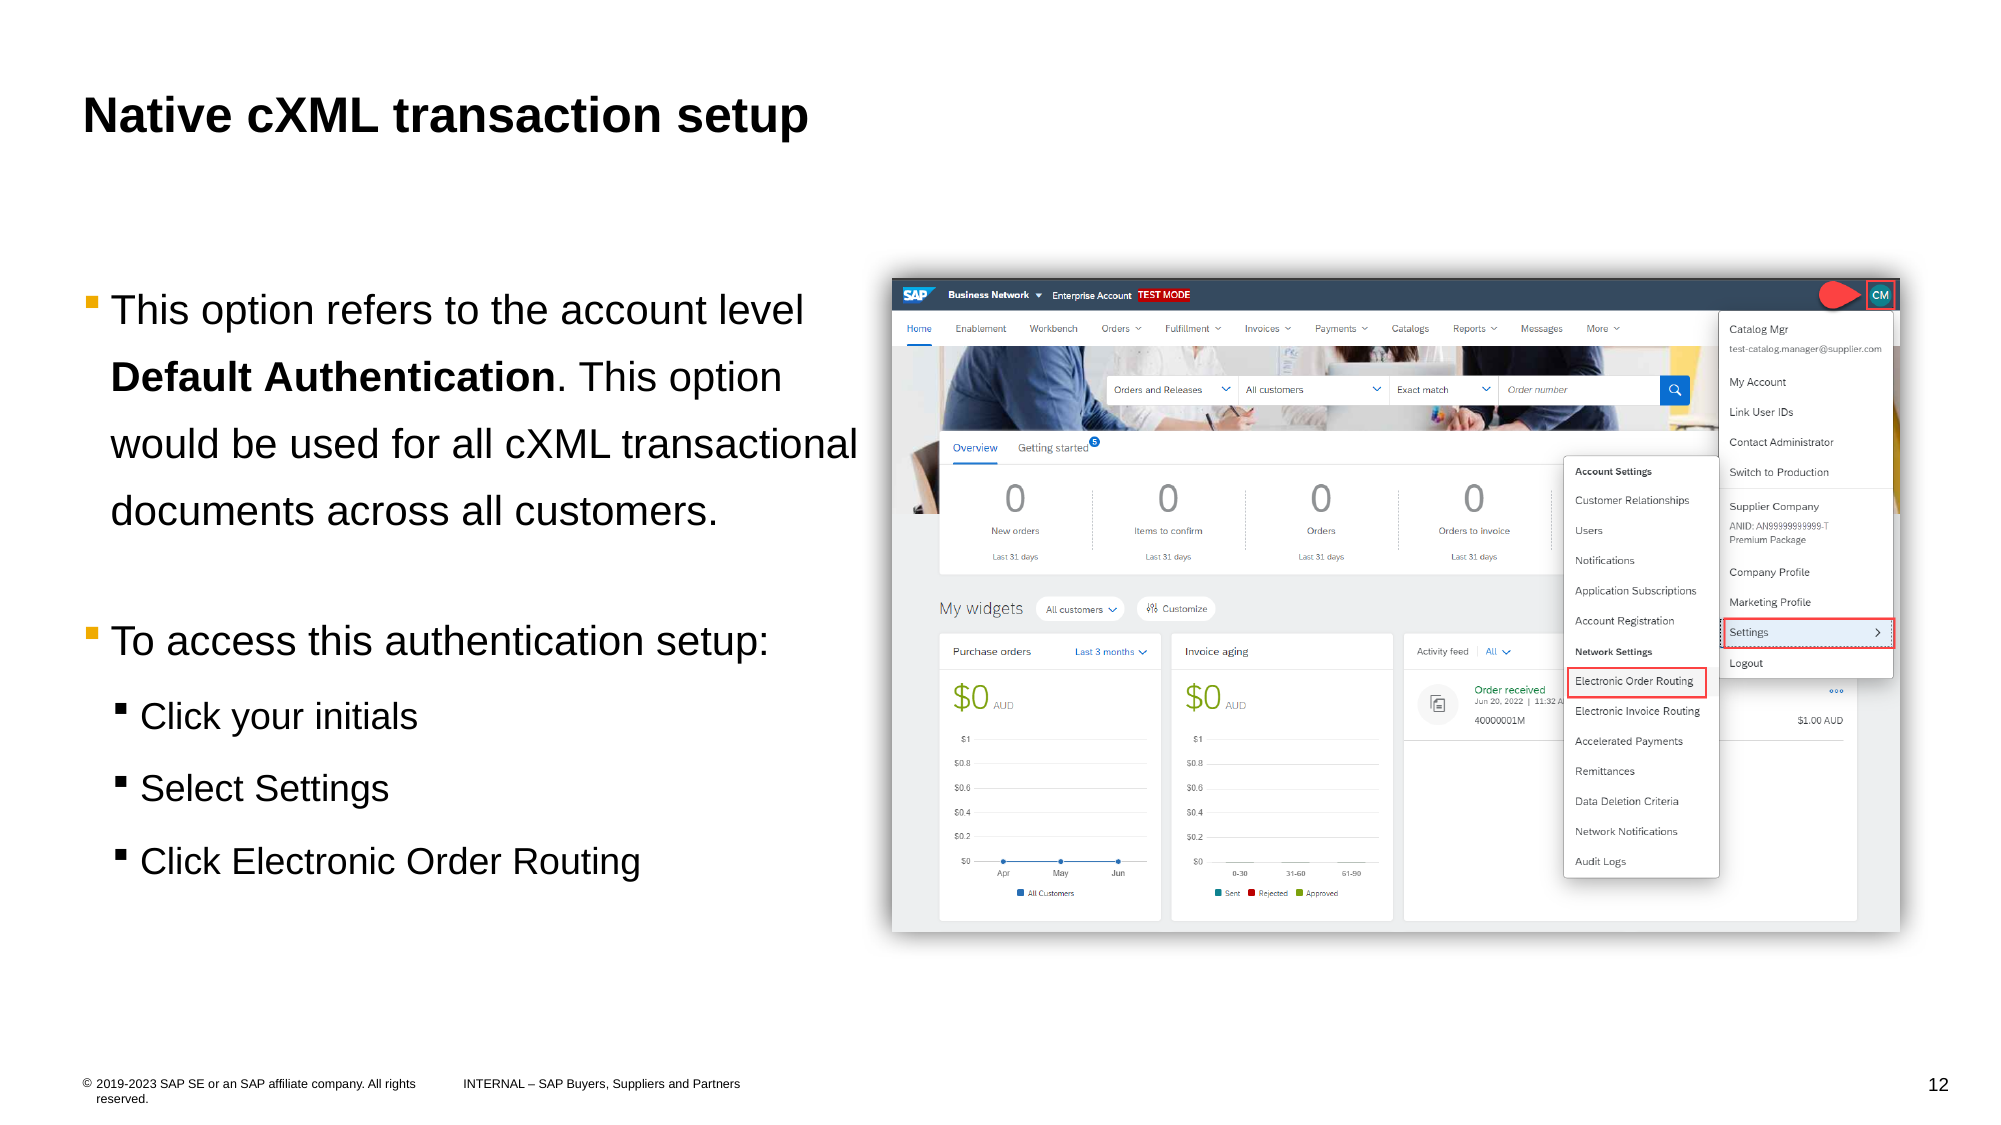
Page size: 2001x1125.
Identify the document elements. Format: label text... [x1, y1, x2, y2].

title Native cXML transaction setup [82, 82, 1918, 144]
list This option refers to the account level Default Authentication. This option would be used for all cXML transactional documents across all customers. To access this authentication setup: Click your initials Select Settings Click Electronic Order Routing [82, 265, 893, 994]
picture [891, 278, 1901, 932]
